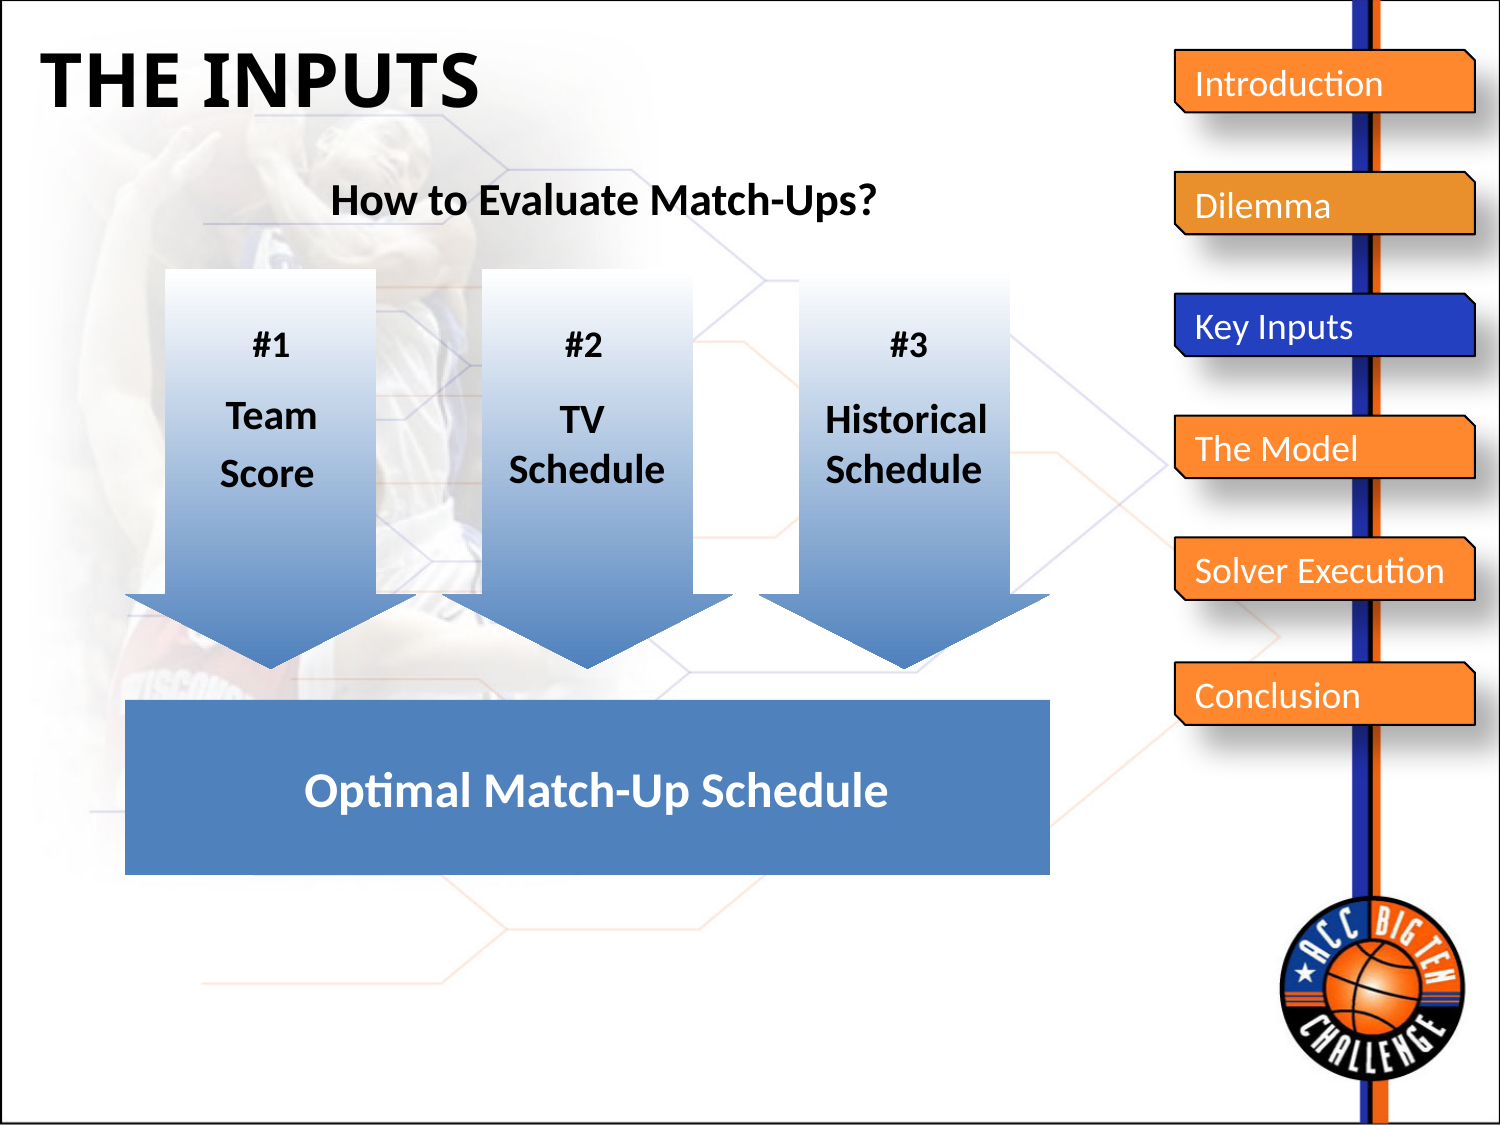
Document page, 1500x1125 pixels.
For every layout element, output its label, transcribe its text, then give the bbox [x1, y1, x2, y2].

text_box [124, 268, 1051, 669]
text_box Dilemma [1172, 169, 1478, 237]
text_box The Model [1172, 413, 1478, 481]
picture [0, 0, 1500, 1125]
text_box Optimal Match-Up Schedule [125, 699, 1050, 875]
text_box The inputs [24, 24, 1125, 130]
text_box Solver Execution [1172, 535, 1478, 603]
text_box Conclusion [1172, 660, 1478, 727]
text_box Introduction [1172, 47, 1478, 115]
text_box How to Evaluate Match-Ups? [315, 162, 894, 233]
text_box Key Inputs [1172, 291, 1478, 359]
